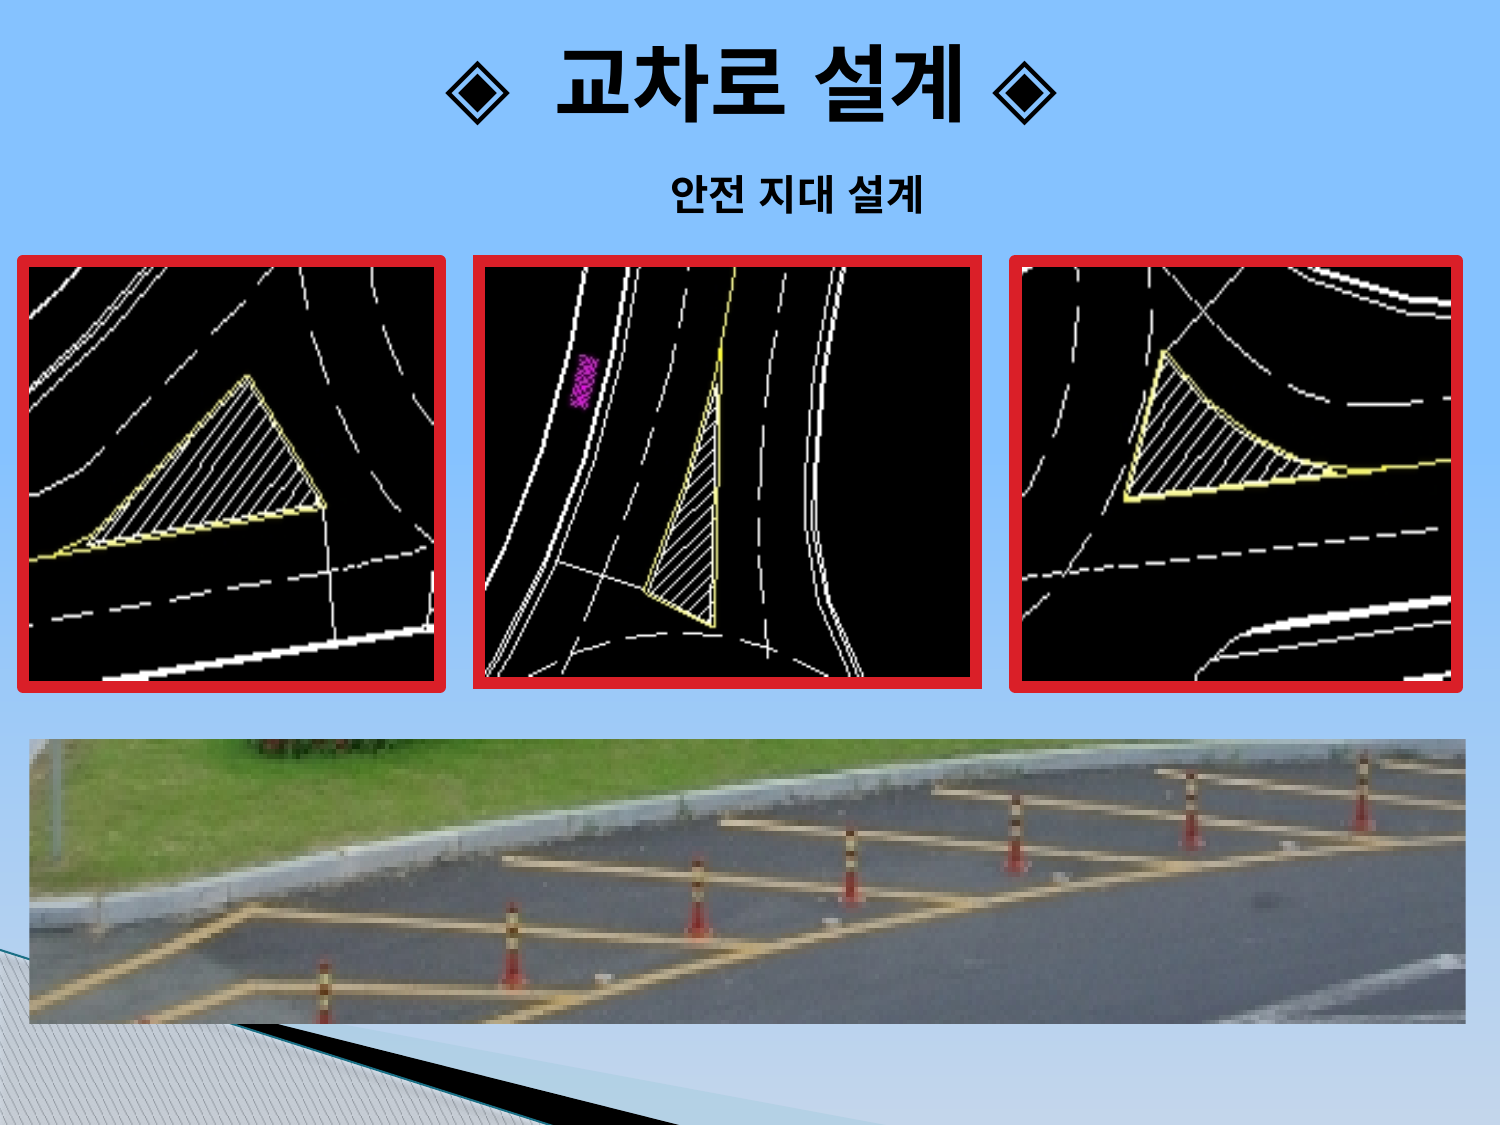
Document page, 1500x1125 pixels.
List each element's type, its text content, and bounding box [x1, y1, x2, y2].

title ◈ 교차로 설계 ◈ [76, 23, 1427, 141]
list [485, 266, 971, 677]
picture [29, 266, 434, 681]
picture [1021, 266, 1451, 681]
text_box 안전 지대 설계 [655, 160, 999, 226]
picture [29, 739, 1466, 1024]
